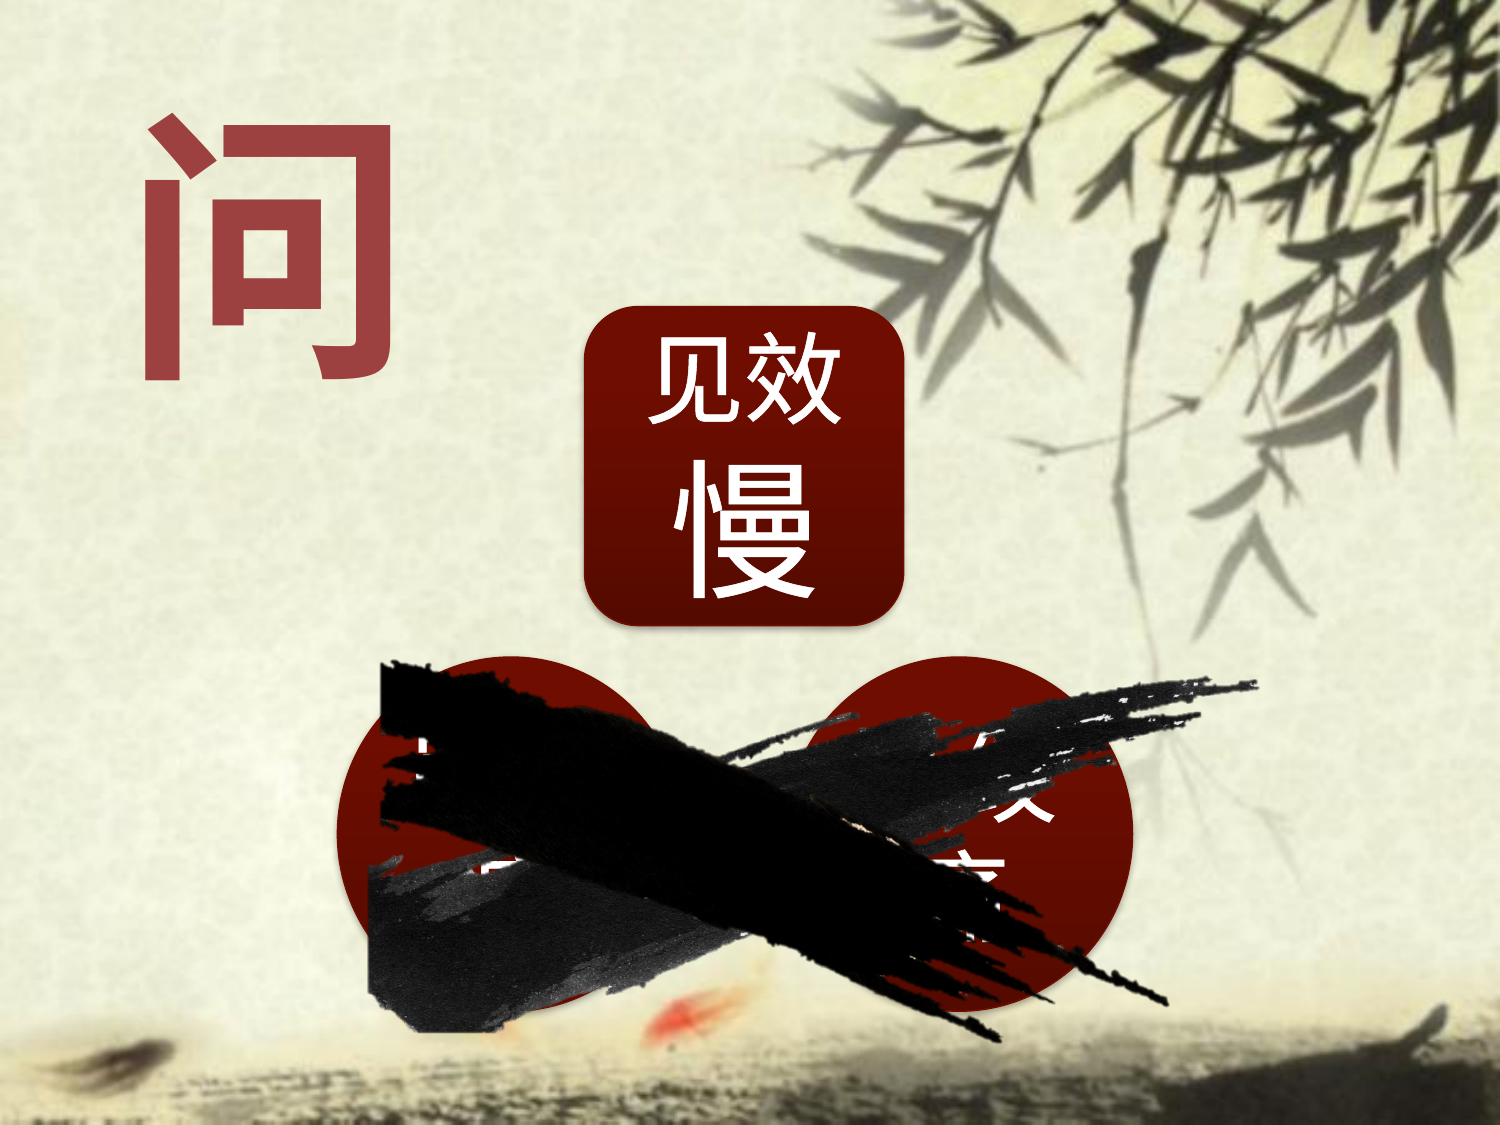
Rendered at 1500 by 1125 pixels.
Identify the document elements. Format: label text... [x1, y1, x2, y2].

text_box 冠心病 [336, 786, 343, 882]
text_box 问 [109, 60, 427, 421]
text_box 见效慢 [583, 305, 905, 596]
picture [0, 0, 1500, 1125]
